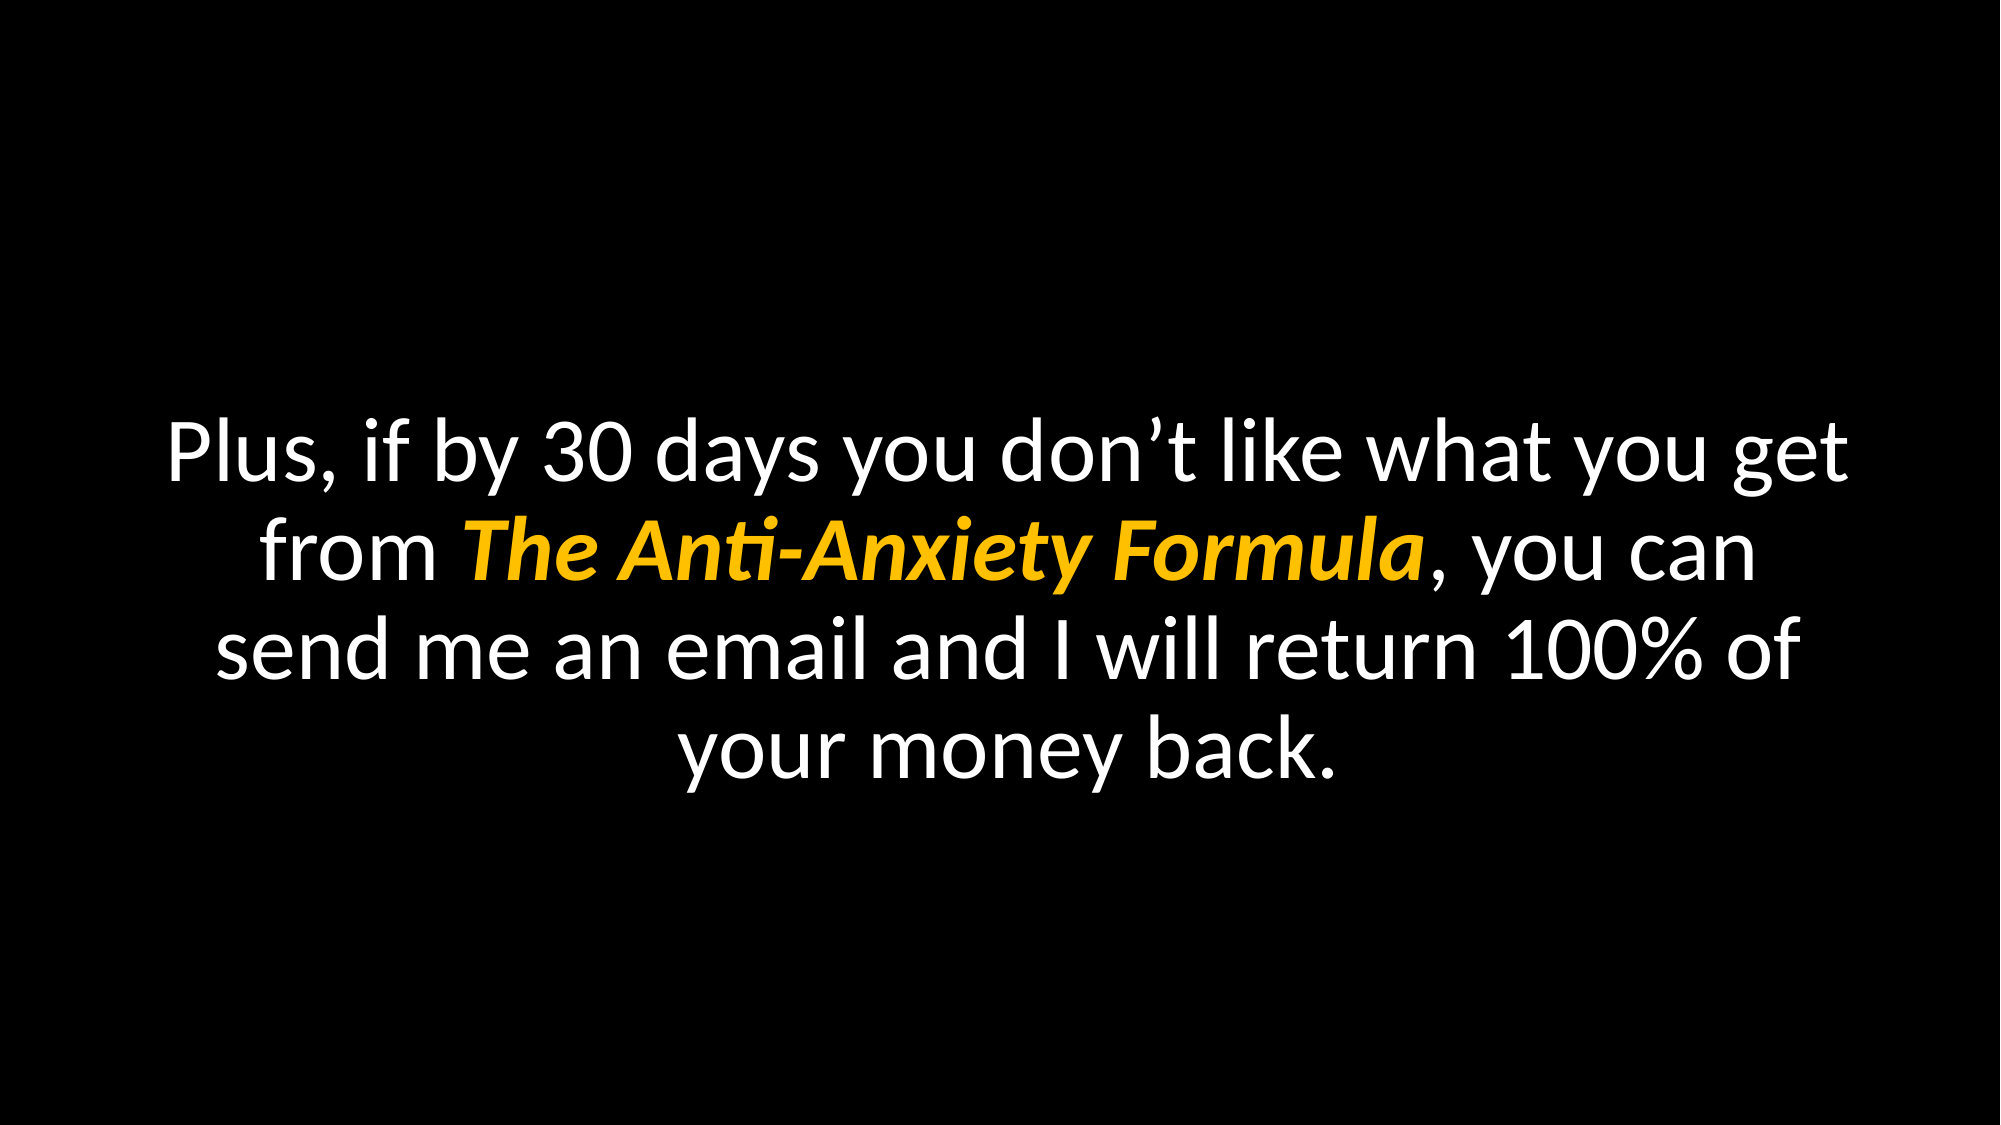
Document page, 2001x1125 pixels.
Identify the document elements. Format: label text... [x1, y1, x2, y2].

list Plus, if by 30 days you don’t like what you get from The Anti-Anxiety Formula, you can send me an email and I will return 100% of your money back. [146, 395, 1872, 707]
